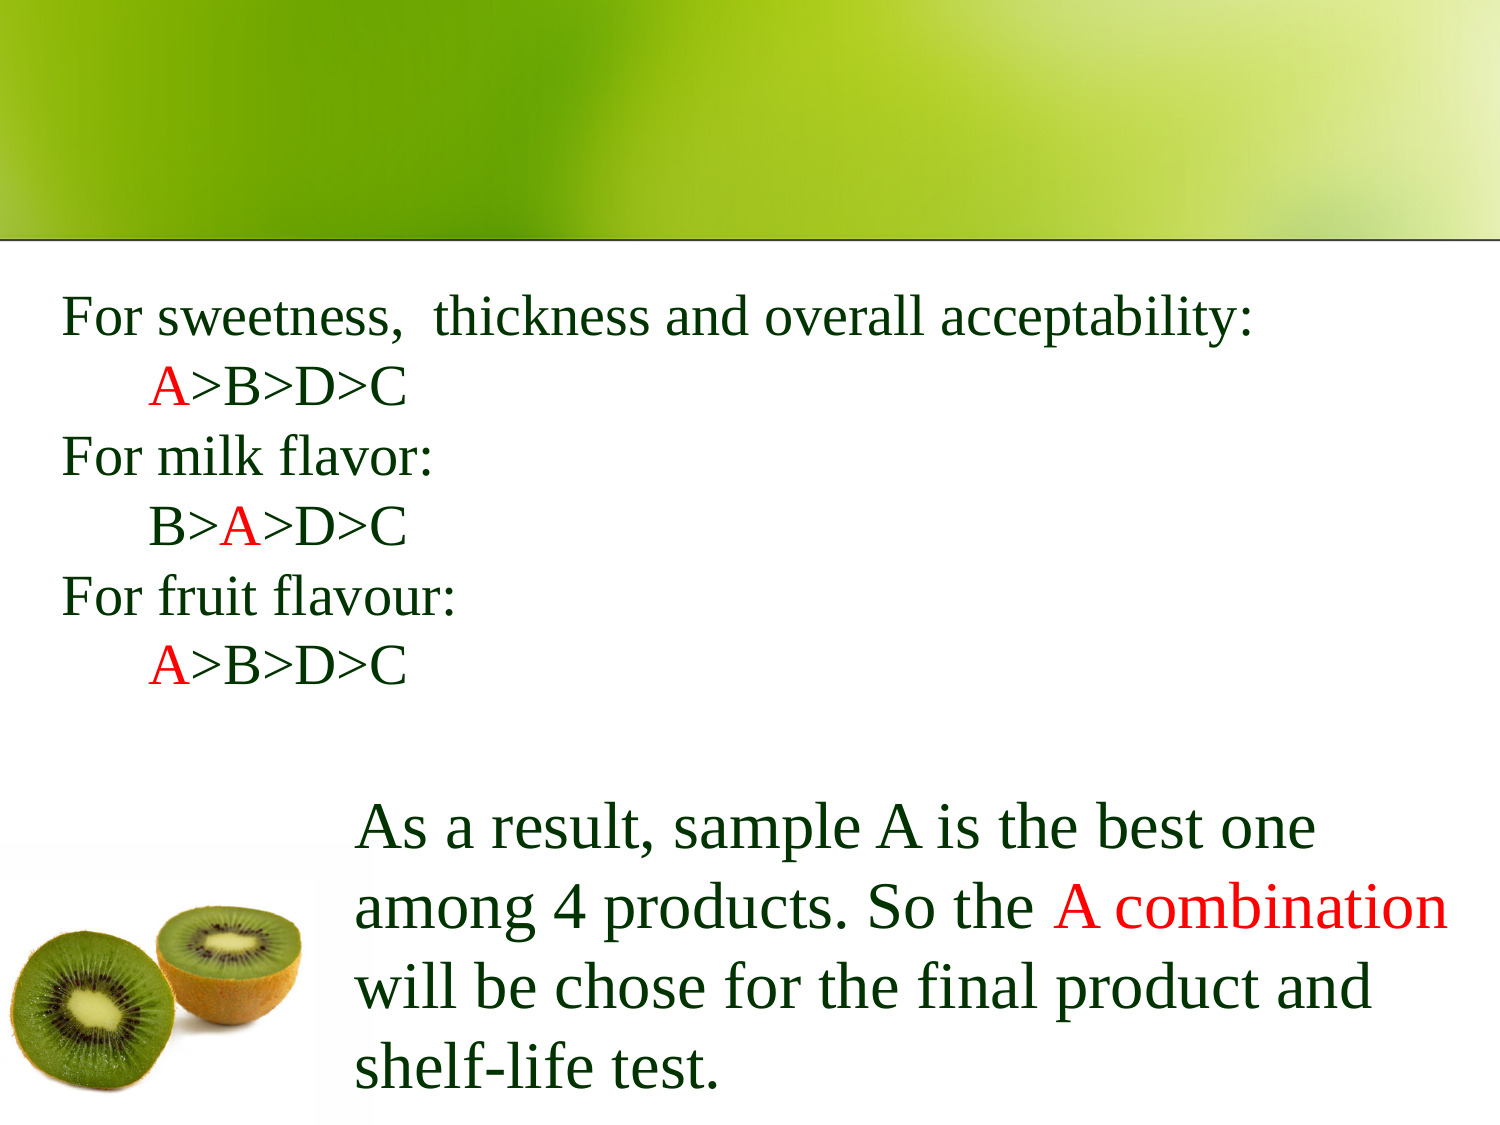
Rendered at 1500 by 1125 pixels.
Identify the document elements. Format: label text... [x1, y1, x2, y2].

text_box As a result, sample A is the best one among 4 products. So the A combination will be chose for the final product and shelf-life test. [339, 774, 1489, 1110]
text_box For sweetness, thickness and overall acceptability: A>B>D>C For milk flavor: B>A>D>C For fruit flavour: A>B>D>C [46, 269, 1278, 705]
picture [0, 0, 1500, 1125]
